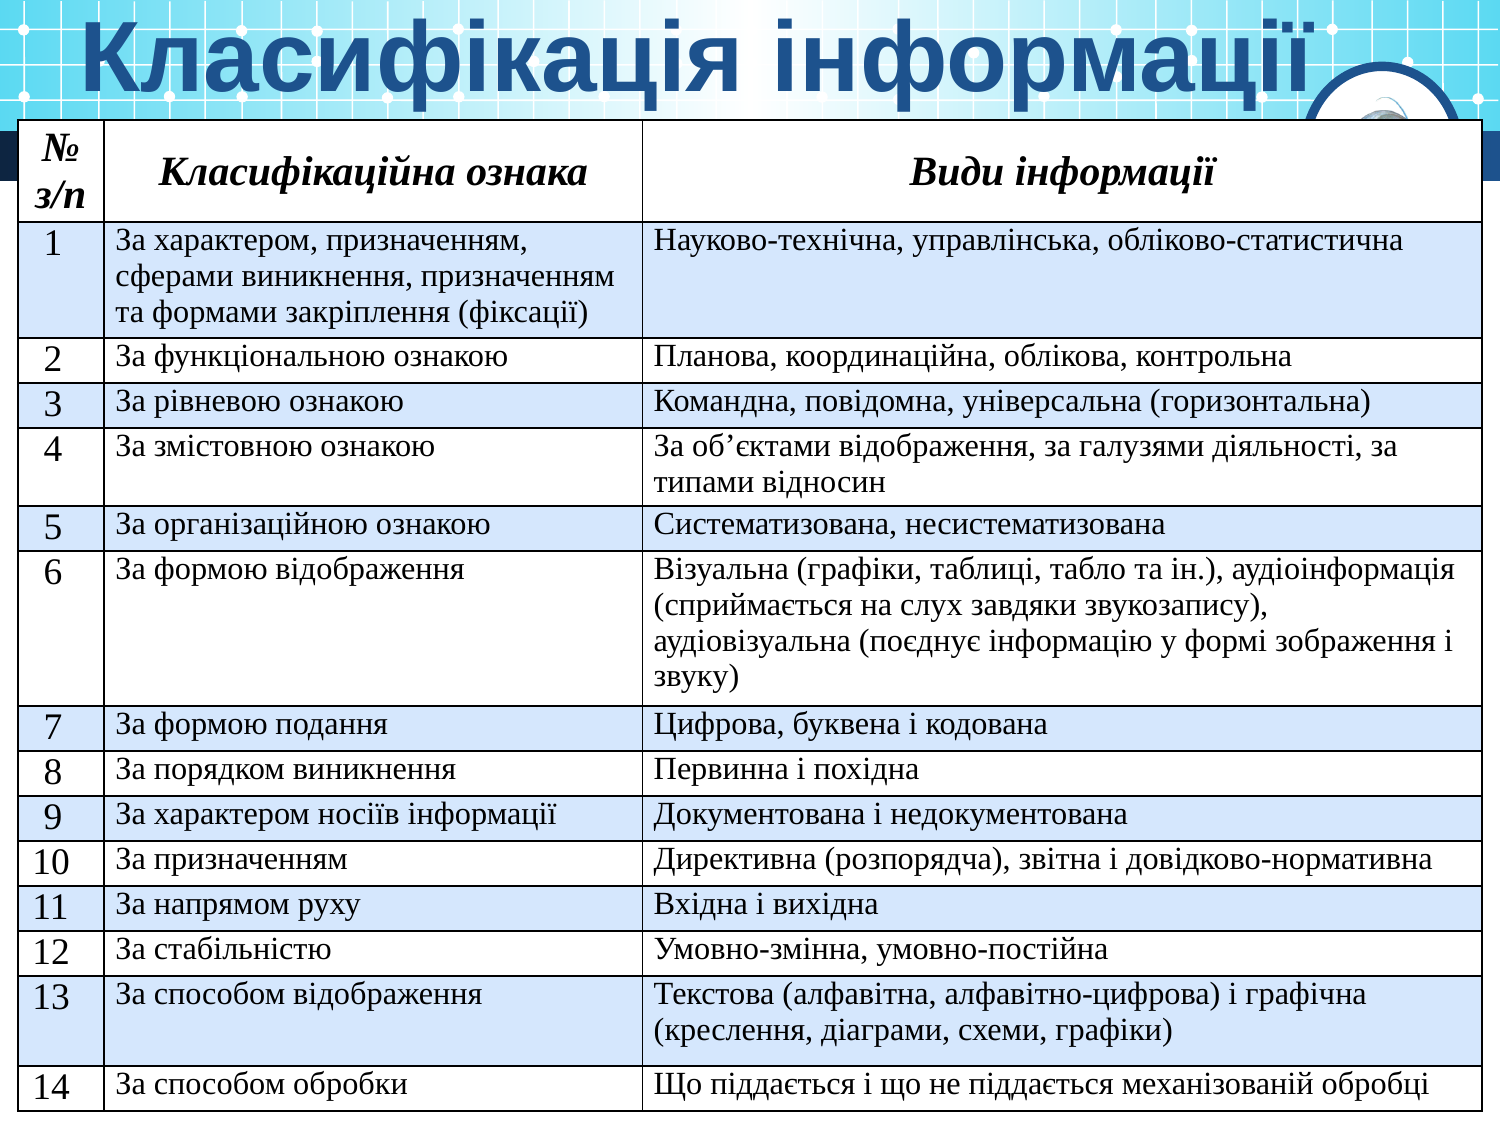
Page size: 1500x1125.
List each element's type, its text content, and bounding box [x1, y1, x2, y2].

table_cell 12 [19, 932, 103, 975]
table_cell За порядком виникнення [105, 752, 642, 795]
table_cell За характером, призначенням, сферами виникнення, призначенням та формами закріплення (фіксації) [105, 223, 642, 337]
table_cell За формою подання [105, 707, 642, 750]
table_cell Директивна (розпорядча), звітна і довідково-нормативна [643, 842, 1481, 885]
table_cell 13 [19, 977, 103, 1065]
table_cell 3 [19, 384, 103, 427]
table_cell 8 [19, 752, 103, 795]
table_cell 1 [19, 223, 103, 337]
table_cell Документована і недокументована [643, 797, 1481, 840]
table_cell Цифрова, буквена і кодована [643, 707, 1481, 750]
table_cell 5 [19, 507, 103, 550]
table_cell Умовно-змінна, умовно-постійна [643, 932, 1481, 975]
table_cell 14 [19, 1067, 103, 1110]
table_cell За способом обробки [105, 1067, 642, 1110]
table_cell За напрямом руху [105, 887, 642, 930]
table_cell 6 [19, 552, 103, 705]
table_cell За об’єктами відображення, за галузями діяльності, за типами відносин [643, 429, 1481, 505]
table_cell Що піддається і що не піддається механізованій обробці [643, 1067, 1481, 1110]
table_cell Науково-технічна, управлінська, обліково-статистична [643, 223, 1481, 337]
table_cell За організаційною ознакою [105, 507, 642, 550]
table_header № з/п [19, 121, 103, 221]
table_cell Командна, повідомна, універсальна (горизонтальна) [643, 384, 1481, 427]
table_cell Вхідна і вихідна [643, 887, 1481, 930]
table_cell За змістовною ознакою [105, 429, 642, 505]
table_cell Планова, координаційна, облікова, контрольна [643, 339, 1481, 382]
table_cell 11 [19, 887, 103, 930]
table_cell За формою відображення [105, 552, 642, 705]
table_cell 4 [19, 429, 103, 505]
table_cell Текстова (алфавітна, алфавітно-цифрова) і графічна (креслення, діаграми, схеми, графіки) [643, 977, 1481, 1065]
table_cell За способом відображення [105, 977, 642, 1065]
table_cell 9 [19, 797, 103, 840]
table_cell За стабільністю [105, 932, 642, 975]
table_cell 2 [19, 339, 103, 382]
table_cell Візуальна (графіки, таблиці, табло та ін.), аудіоінформація (сприймається на слух завдяки звукозапису), аудіовізуальна (поєднує інформацію у формі зображення і звуку) [643, 552, 1481, 705]
text_box Класифікація інформації [0, 0, 1447, 119]
table_cell 10 [19, 842, 103, 885]
table_cell Систематизована, несистематизована [643, 507, 1481, 550]
table_cell За призначенням [105, 842, 642, 885]
table_cell 7 [19, 707, 103, 750]
table_header Класифікаційна ознака [105, 121, 642, 221]
table_header Види інформації [643, 121, 1481, 221]
table_cell За функціональною ознакою [105, 339, 642, 382]
table_cell За рівневою ознакою [105, 384, 642, 427]
table_cell За характером носіїв інформації [105, 797, 642, 840]
table_cell Первинна і похідна [643, 752, 1481, 795]
